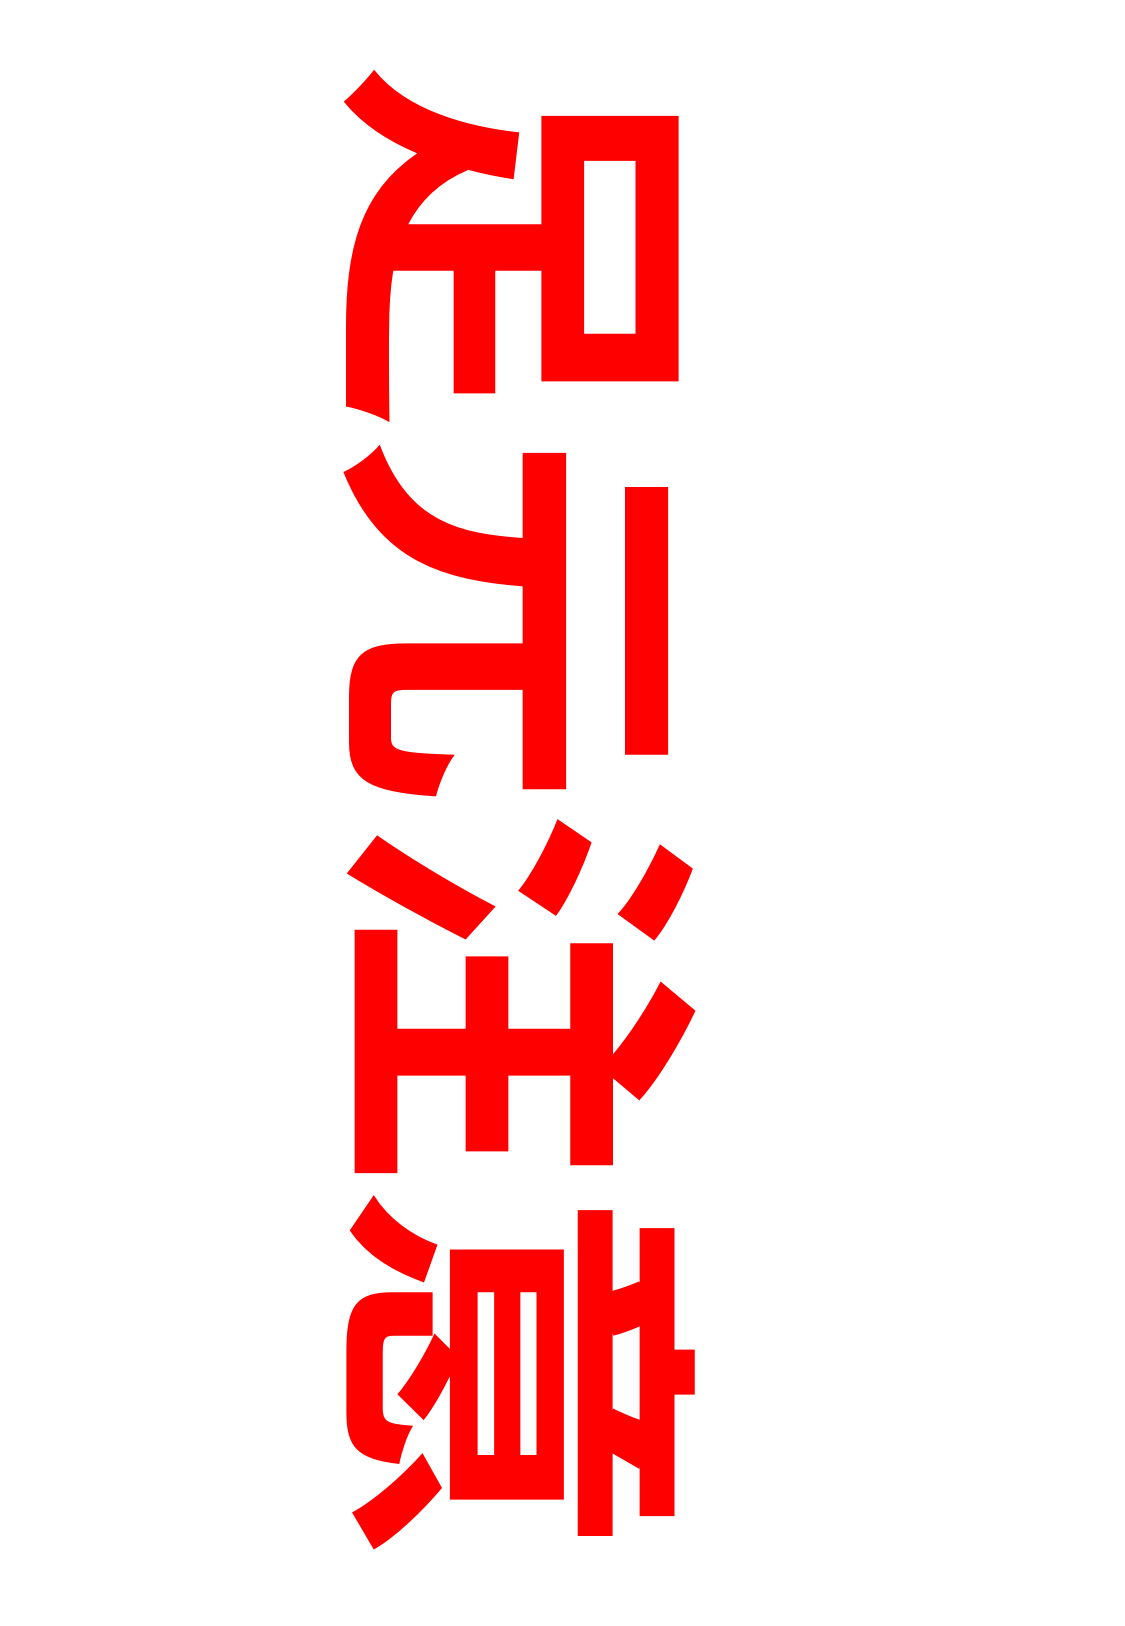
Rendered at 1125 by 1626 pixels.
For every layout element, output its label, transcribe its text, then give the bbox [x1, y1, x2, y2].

text_box 足元注意 [281, 41, 767, 1576]
